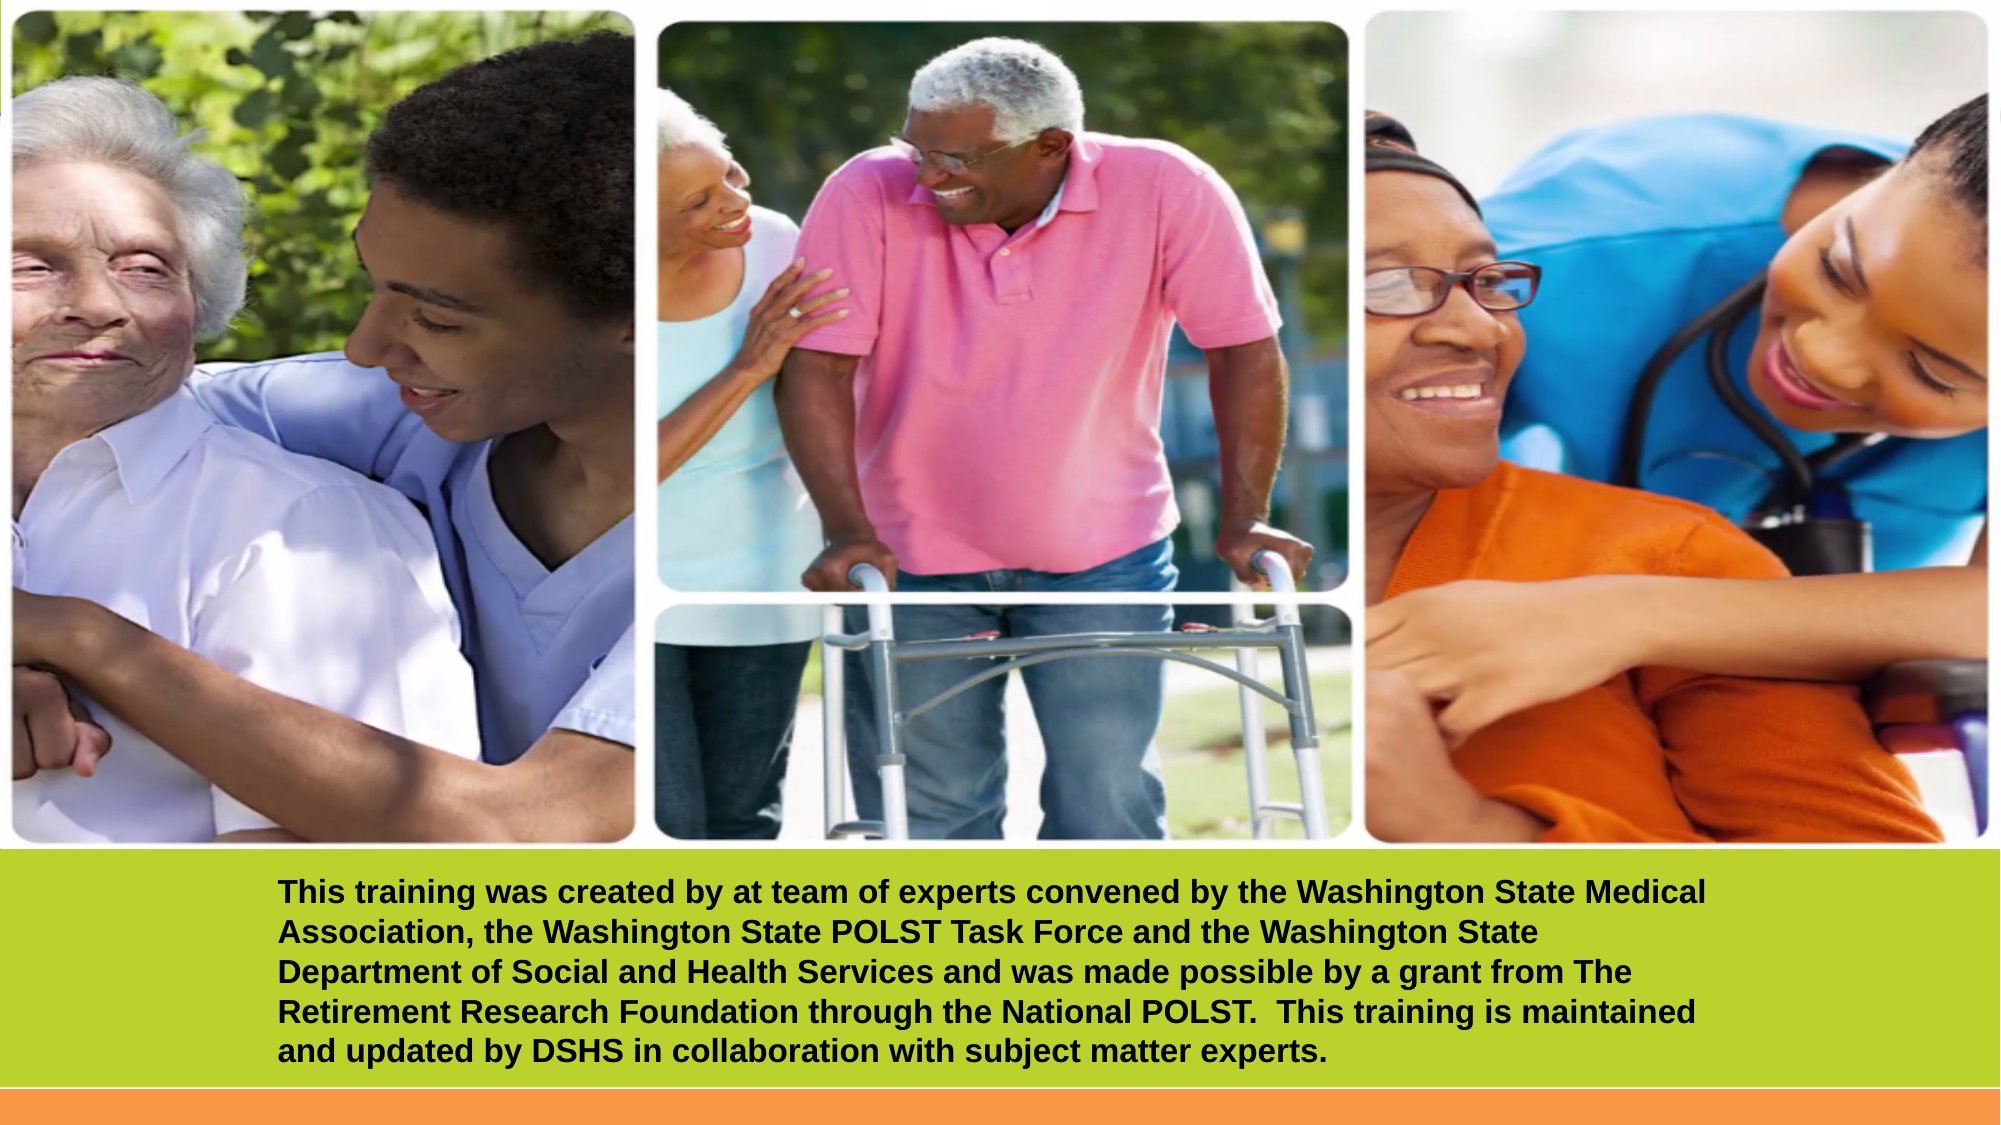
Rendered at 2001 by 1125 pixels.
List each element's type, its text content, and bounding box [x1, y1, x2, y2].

subtitle This training was created by at team of experts convened by the Washington State Medical Association, the Washington State POLST Task Force and the Washington State Department of Social and Health Services and was made possible by a grant from The Retirement Research Foundation through the National POLST. This training is maintained and updated by DSHS in collaboration with subject matter experts. [262, 862, 1726, 1088]
picture [1, 0, 2000, 849]
